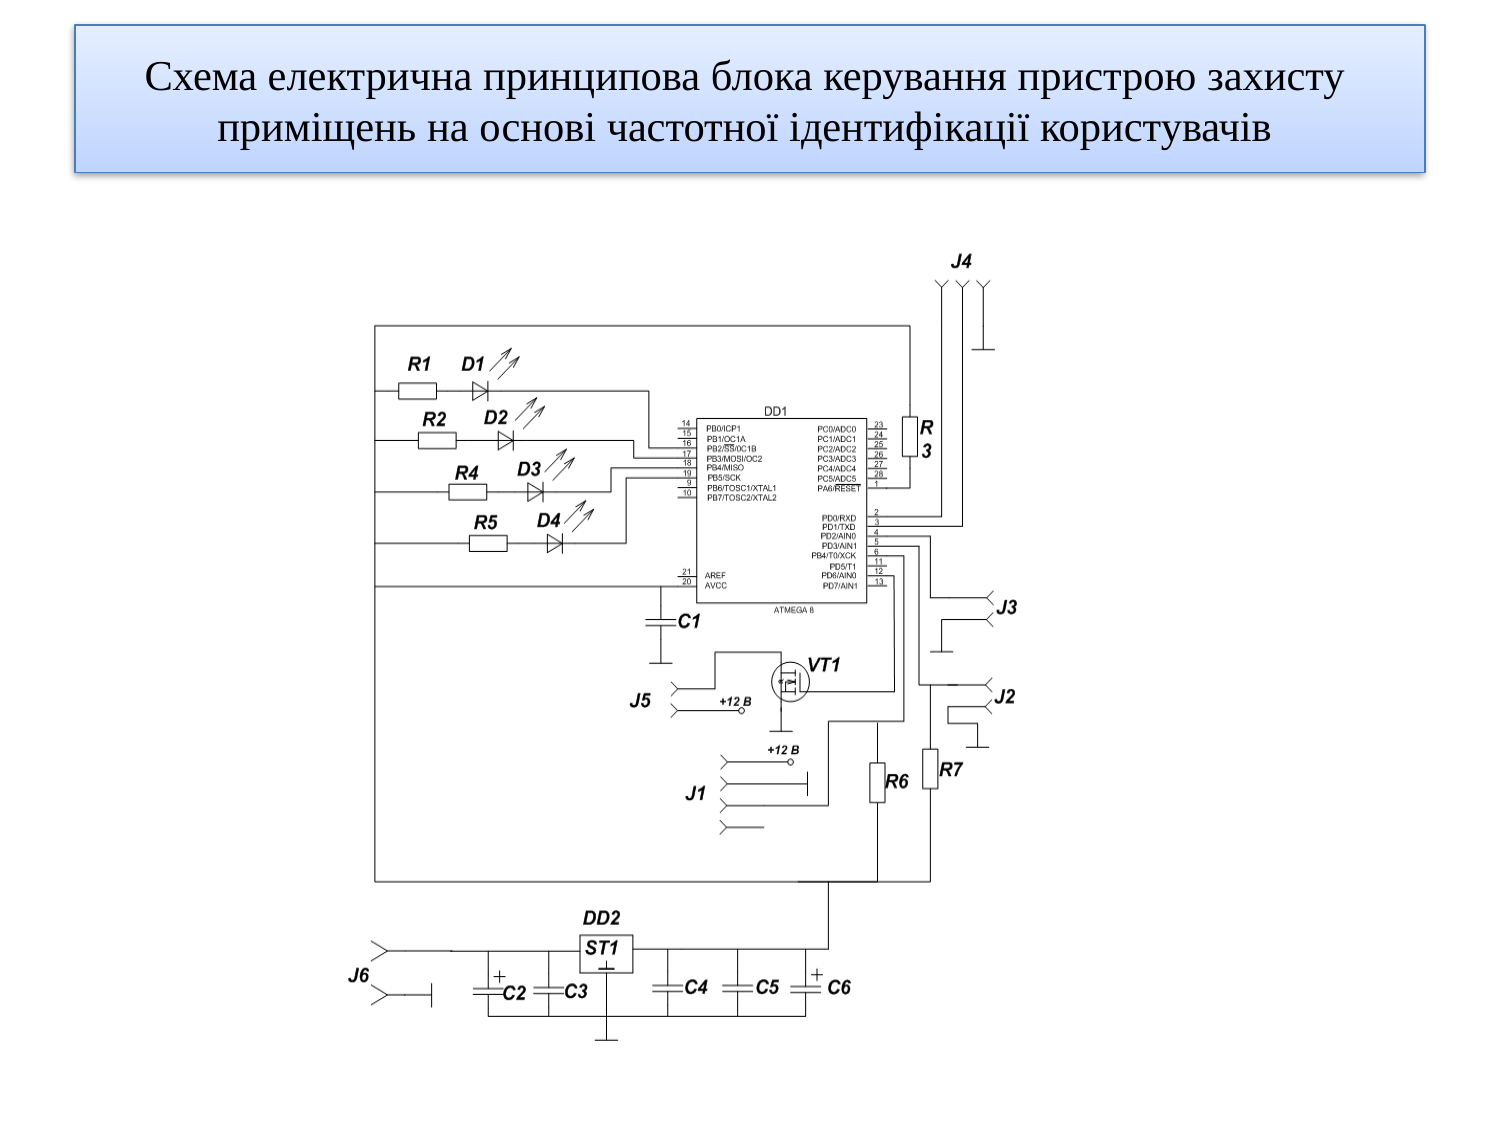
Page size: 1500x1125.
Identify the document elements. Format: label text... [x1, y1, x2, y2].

title Схема електрична принципова блока керування пристрою захисту приміщень на основі частотної ідентифікації користувачів [74, 24, 1426, 173]
picture [348, 195, 1152, 1041]
